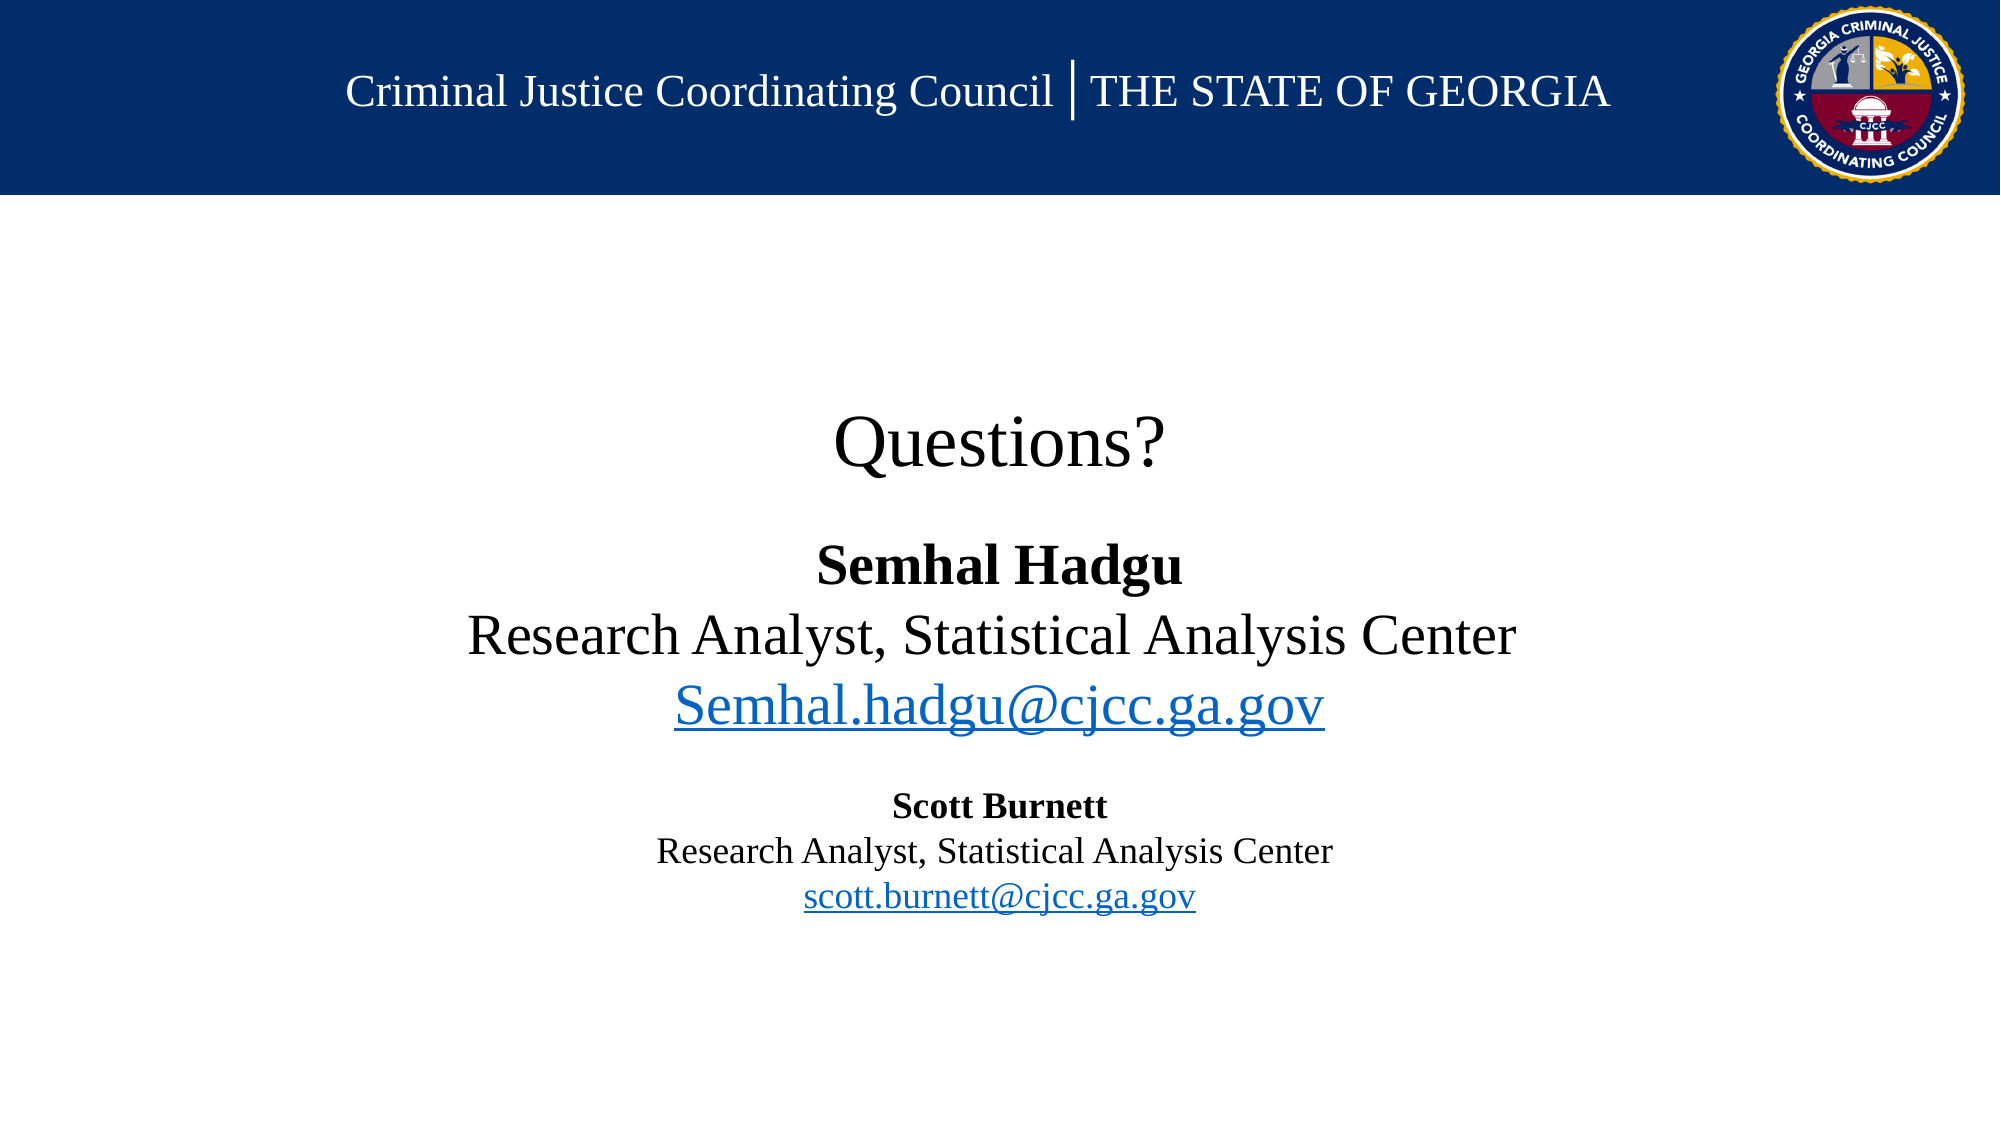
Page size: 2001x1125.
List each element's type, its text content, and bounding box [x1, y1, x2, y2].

text_box [0, 0, 1740, 195]
picture [1740, 0, 2000, 195]
text_box Questions? Semhal Hadgu Research Analyst, Statistical Analysis Center Semhal.hadgu@cjcc.ga.gov Scott Burnett Research Analyst, Statistical Analysis Center scott.burnett@cjcc.ga.gov [344, 383, 1656, 969]
text_box Criminal Justice Coordinating Council | THE STATE OF GEORGIA [264, 32, 1686, 163]
